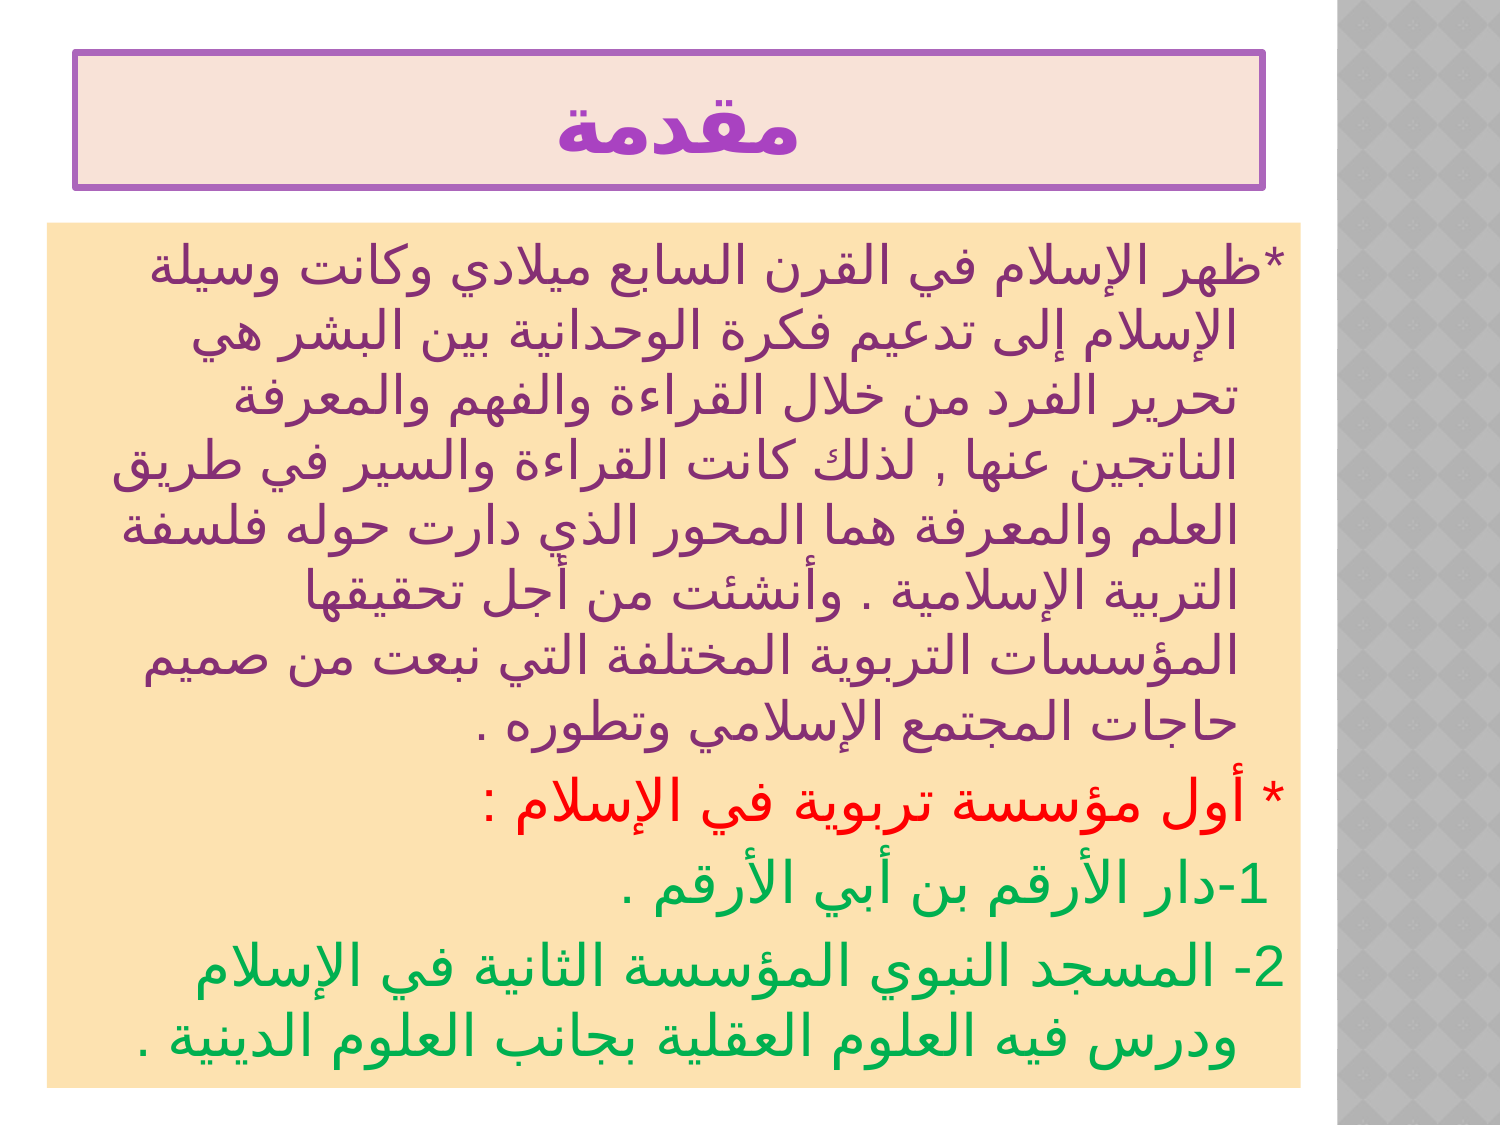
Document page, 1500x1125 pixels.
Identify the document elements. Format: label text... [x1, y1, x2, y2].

list *ظهر الإسلام في القرن السابع ميلادي وكانت وسيلة الإسلام إلى تدعيم فكرة الوحدانية بين البشر هي تحرير الفرد من خلال القراءة والفهم والمعرفة الناتجين عنها , لذلك كانت القراءة والسير في طريق العلم والمعرفة هما المحور الذي دارت حوله فلسفة التربية الإسلامية . وأنشئت من أجل تحقيقها المؤسسات التربوية المختلفة التي نبعت من صميم حاجات المجتمع الإسلامي وتطوره . * أول مؤسسة تربوية في الإسلام : 1-دار الأرقم بن أبي الأرقم . 2- المسجد النبوي المؤسسة الثانية في الإسلام ودرس فيه العلوم العقلية بجانب العلوم الدينية . [46, 222, 1302, 1089]
title مقدمة [72, 49, 1266, 191]
